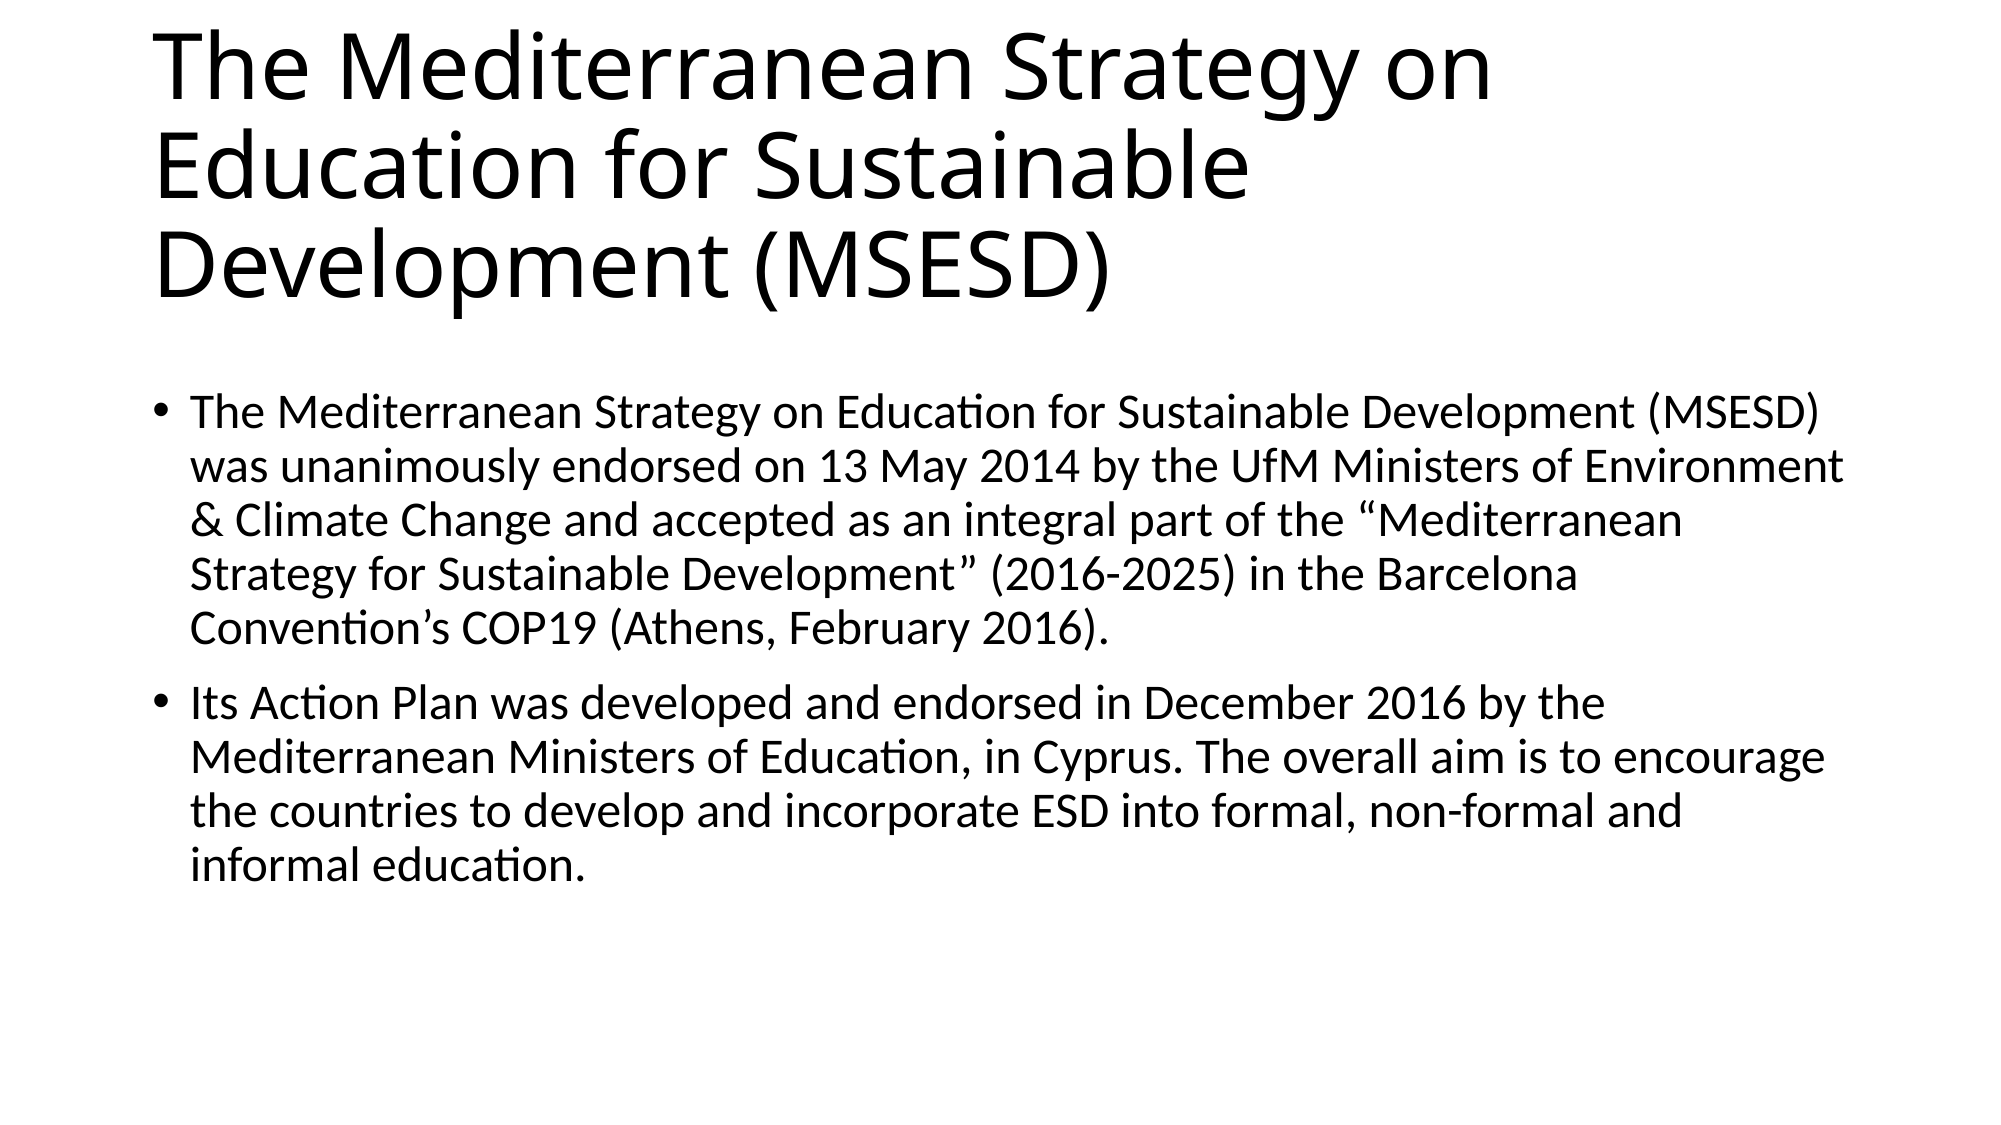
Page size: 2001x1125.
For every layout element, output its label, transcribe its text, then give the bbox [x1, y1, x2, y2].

title The Mediterranean Strategy on Education for Sustainable Development (MSESD) [137, 59, 1863, 278]
list The Mediterranean Strategy on Education for Sustainable Development (MSESD) was unanimously endorsed on 13 May 2014 by the UfM Ministers of Environment & Climate Change and accepted as an integral part of the “Mediterranean Strategy for Sustainable Development” (2016-2025) in the Barcelona Convention’s COP19 (Athens, February 2016). Its Action Plan was developed and endorsed in December 2016 by the Mediterranean Ministers of Education, in Cyprus. The overall aim is to encourage the countries to develop and incorporate ESD into formal, non-formal and informal education. [137, 378, 1863, 1092]
